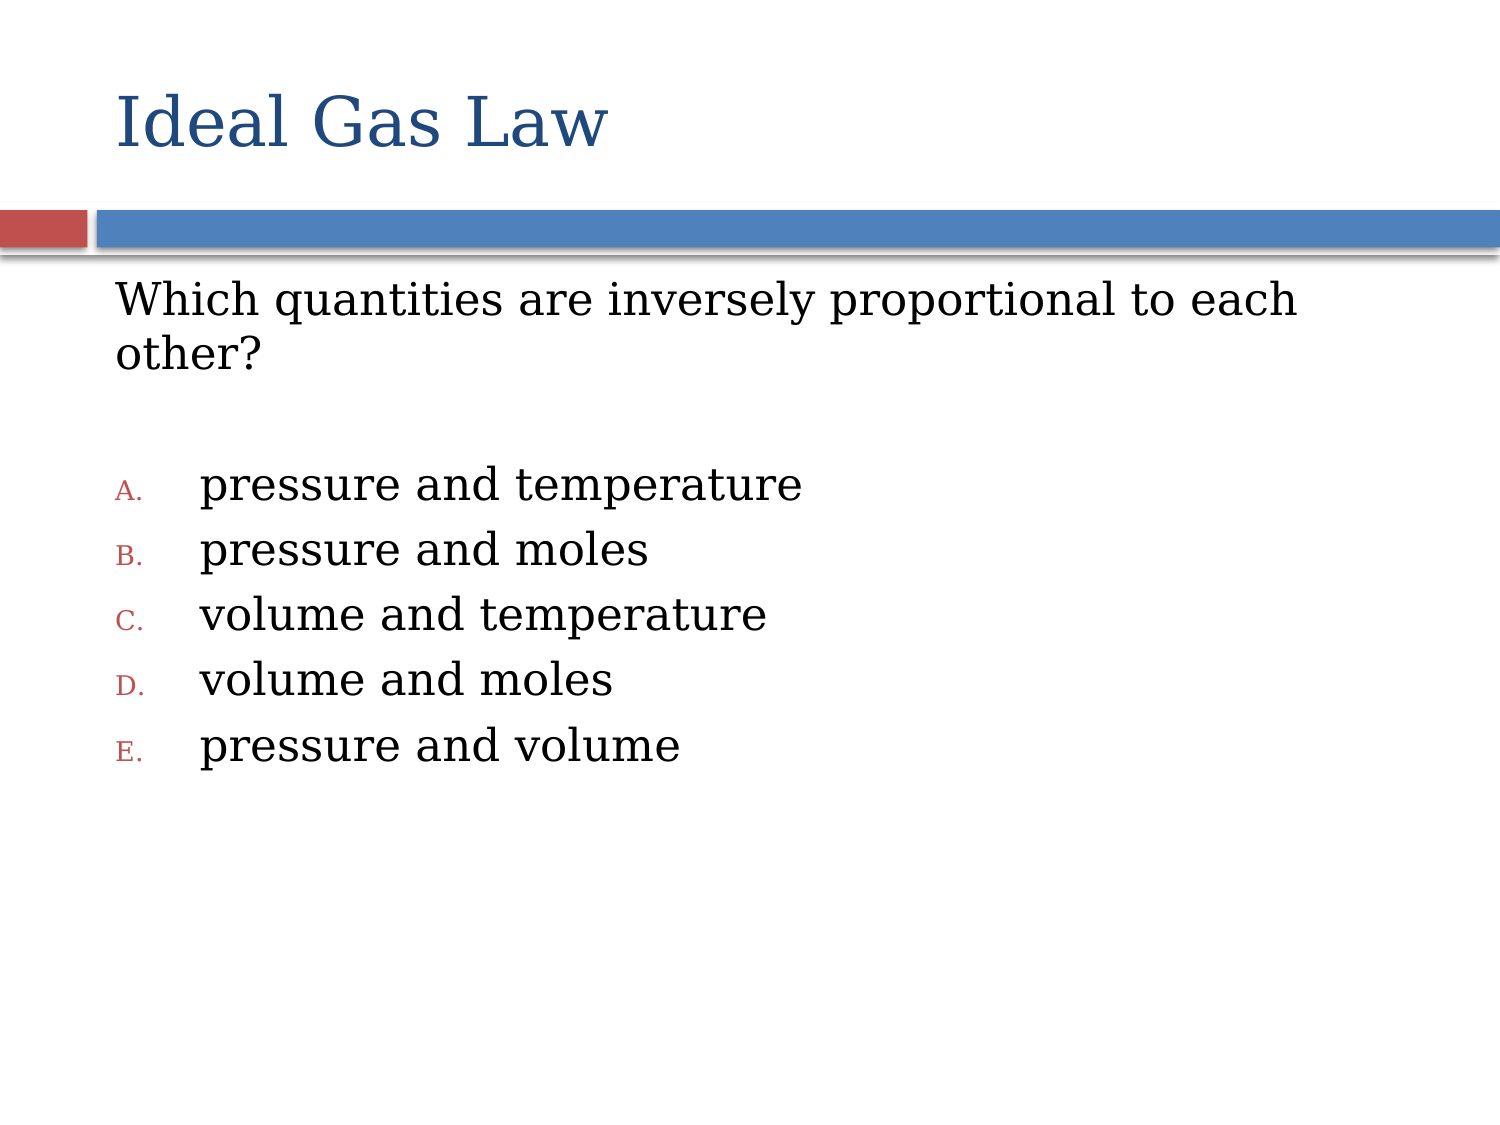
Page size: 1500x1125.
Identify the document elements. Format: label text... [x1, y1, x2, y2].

title Ideal Gas Law [100, 37, 1438, 200]
list Which quantities are inversely proportional to each other? pressure and temperature pressure and moles volume and temperature volume and moles pressure and volume [100, 262, 1438, 1000]
